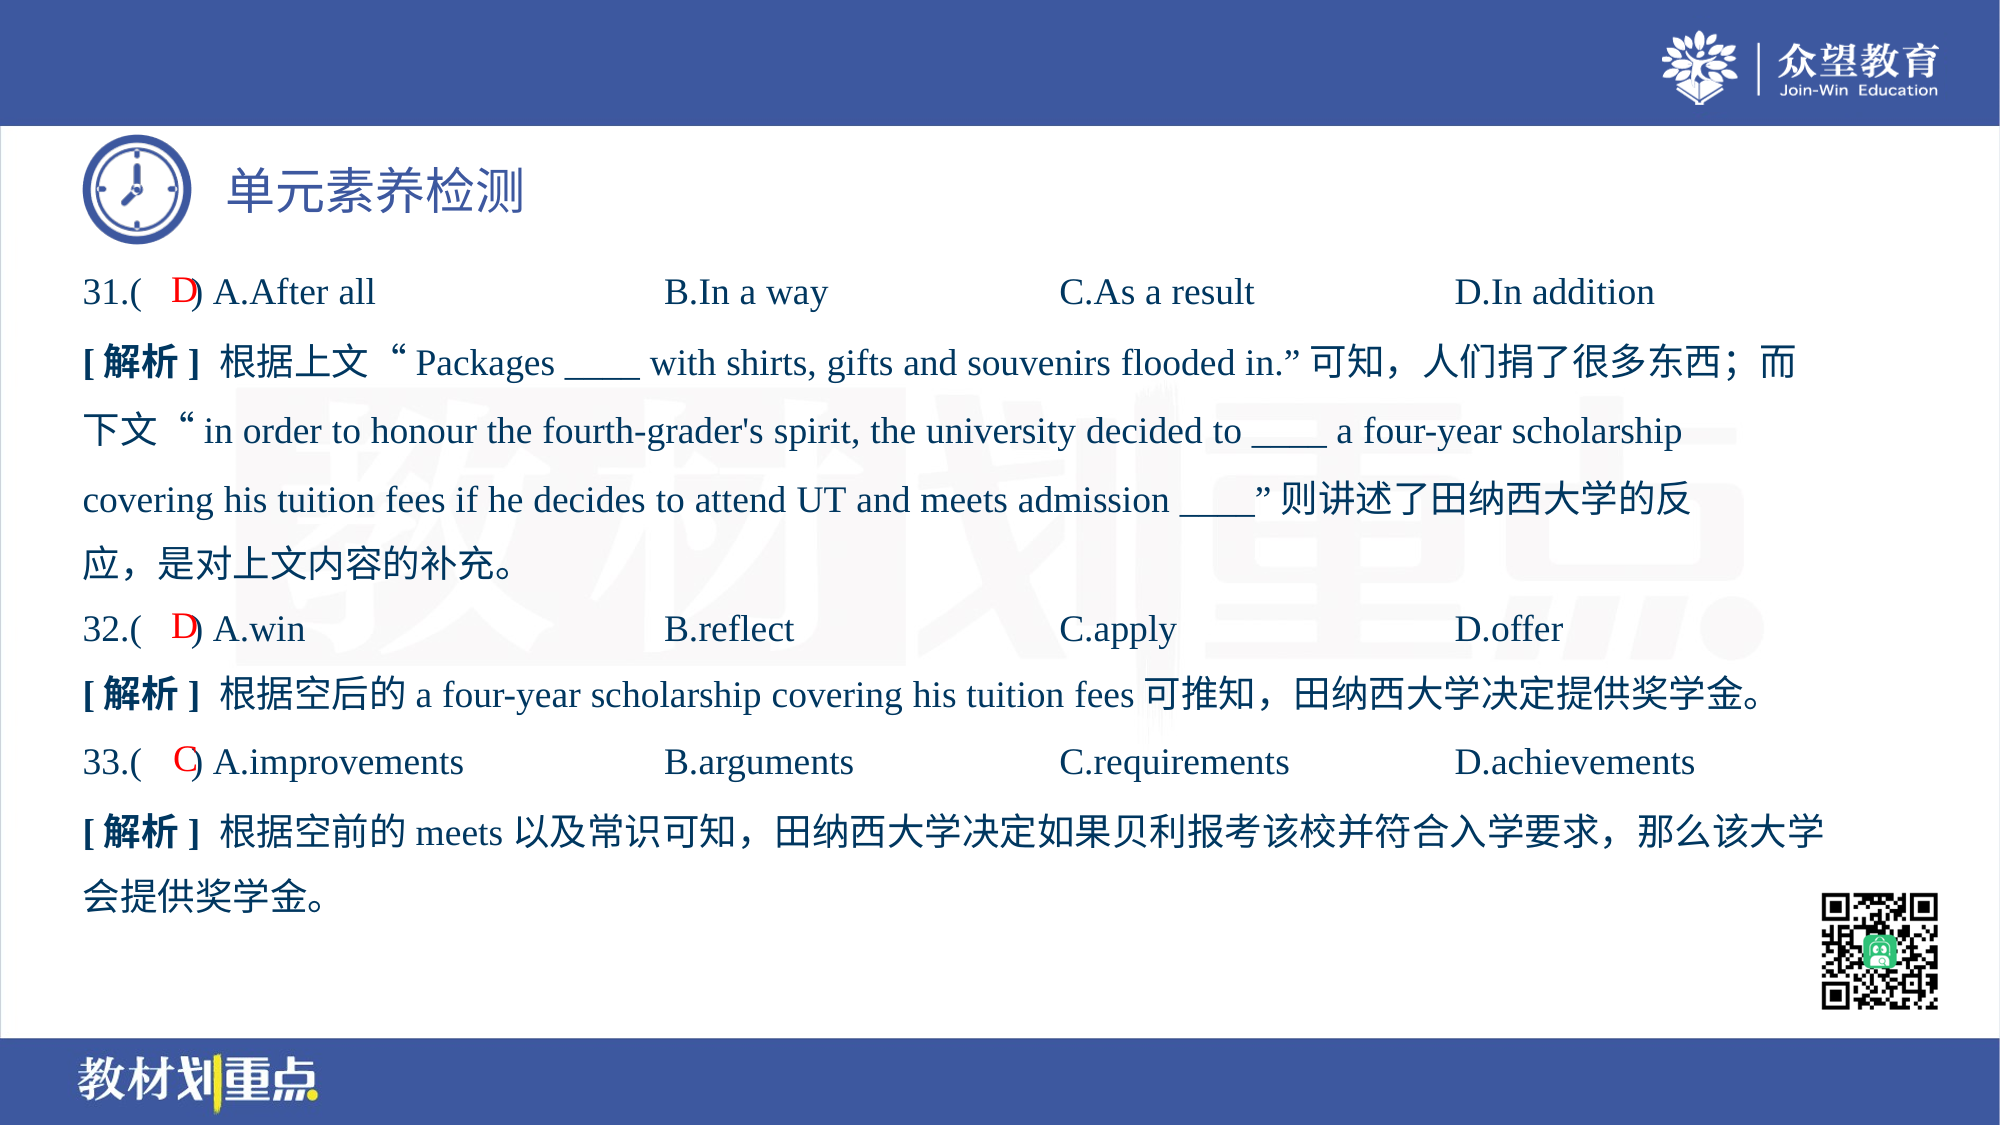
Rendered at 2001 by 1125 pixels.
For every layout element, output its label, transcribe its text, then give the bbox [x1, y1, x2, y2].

text_box 31.( ) A.After all B.In a way C.As a result D.In addition [82, 247, 1817, 306]
text_box D [157, 245, 212, 304]
text_box 33.( ) A.improvements B.arguments C.requirements D.achievements [82, 716, 1817, 775]
text_box [解析] 根据上文“Packages ____ with shirts, gifts and souvenirs flooded in.”可知，人们捐了很多东西；而 下文“in order to honour the fourth-grader's spirit, the university decided to ____ a four-year scholarship covering his tuition fees if he decides to attend UT and meets admission ____”则讲述了田纳西大学的反 应，是对上文内容的补充。 [82, 313, 1817, 579]
text_box C [159, 714, 212, 773]
picture [0, 0, 2000, 1125]
text_box [解析] 根据空前的meets以及常识可知，田纳西大学决定如果贝利报考该校并符合入学要求，那么该大学 会提供奖学金。 [82, 784, 1817, 912]
text_box [解析] 根据空后的a four-year scholarship covering his tuition fees可推知，田纳西大学决定提供奖学金。 [82, 650, 1817, 708]
text_box 32.( ) A.win B.reflect C.apply D.offer [82, 583, 1817, 642]
text_box D [157, 581, 212, 640]
